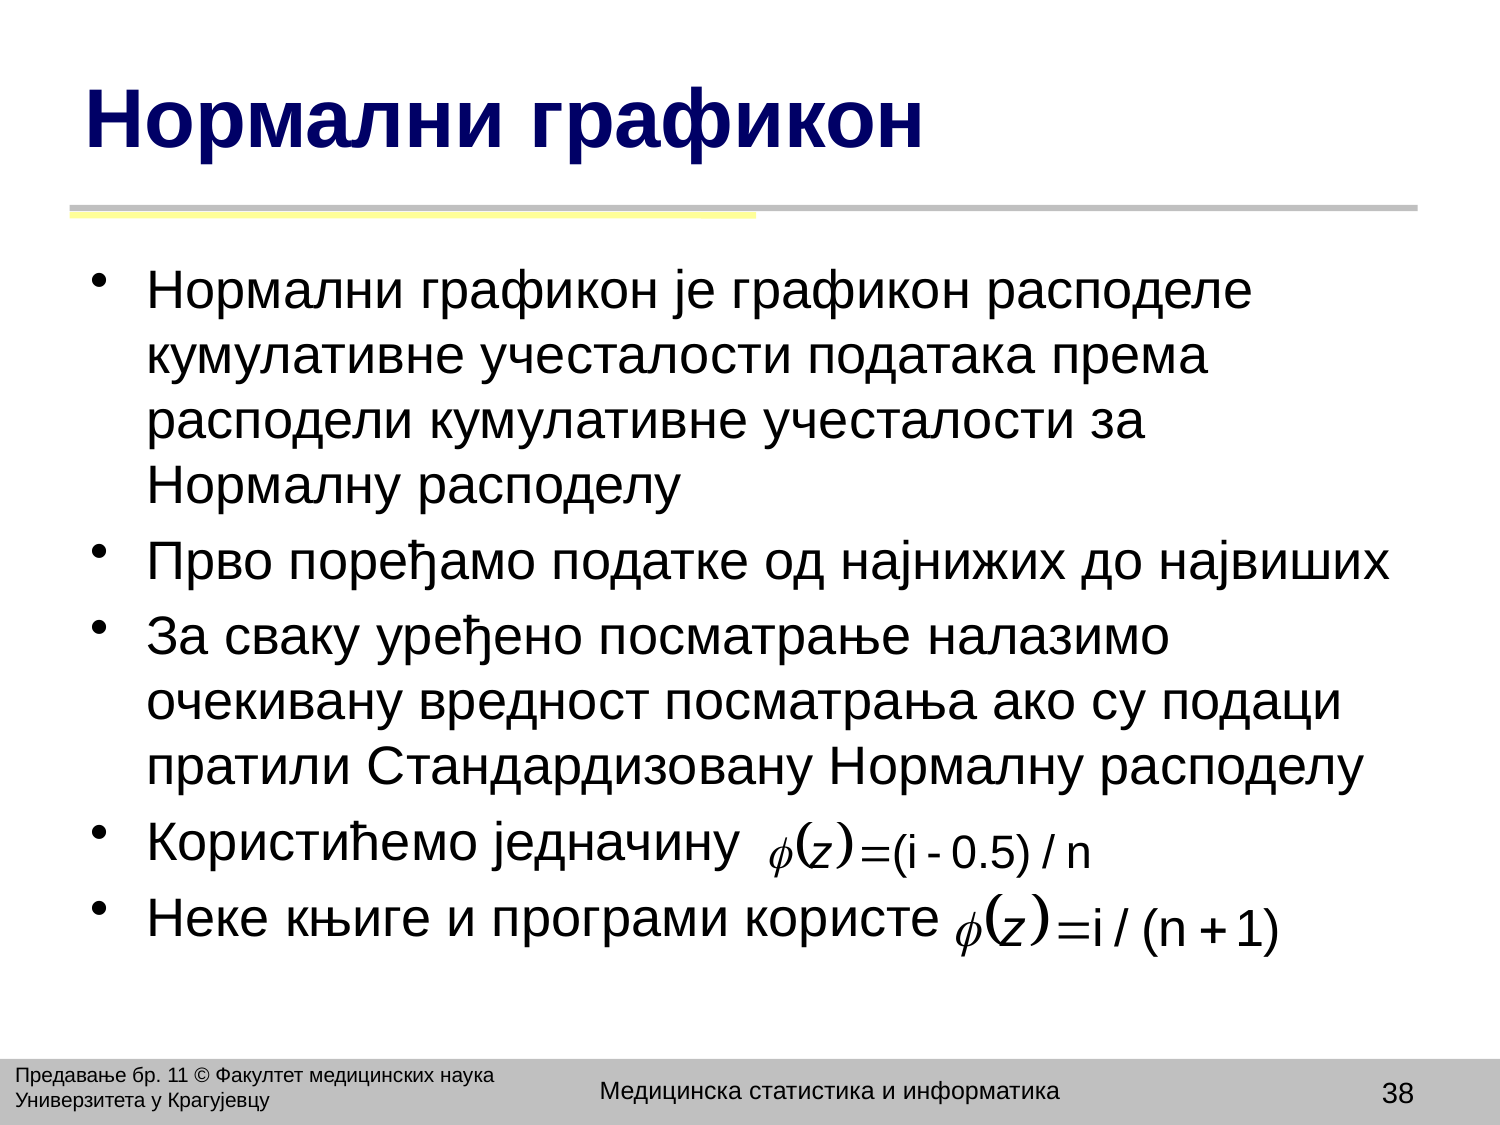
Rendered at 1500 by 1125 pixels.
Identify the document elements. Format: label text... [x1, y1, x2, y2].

slide_number 38 [1163, 1066, 1430, 1125]
list Нормални графикон је графикон расподеле кумулативне учесталости података према расподели кумулативне учесталости за Нормалну расподелу Прво поређамо податке од најнижих до највиших За сваку уређено посматрање налазимо очекивану вредност посматрања ако су подаци пратили Стандардизовану Нормалну расподелу Користићемо једначину Неке књиге и програми користе [74, 246, 1426, 546]
slide_number Предавање бр. 11 © Факултет медицинских наука Универзитета у Крагујевцу [0, 1053, 612, 1108]
list Нормални графикон је графикон расподеле кумулативне учесталости података према расподели кумулативне учесталости за Нормалну расподелу Прво поређамо податке од најнижих до највиших За сваку уређено посматрање налазимо очекивану вредност посматрања ако су подаци пратили Стандардизовану Нормалну расподелу Користићемо једначину Неке књиге и програми користе [74, 547, 1426, 1023]
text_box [761, 821, 1100, 893]
footer Медицинска статистика и информатика [512, 1066, 1149, 1125]
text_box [946, 893, 1293, 973]
title Нормални графикон [69, 19, 1426, 208]
